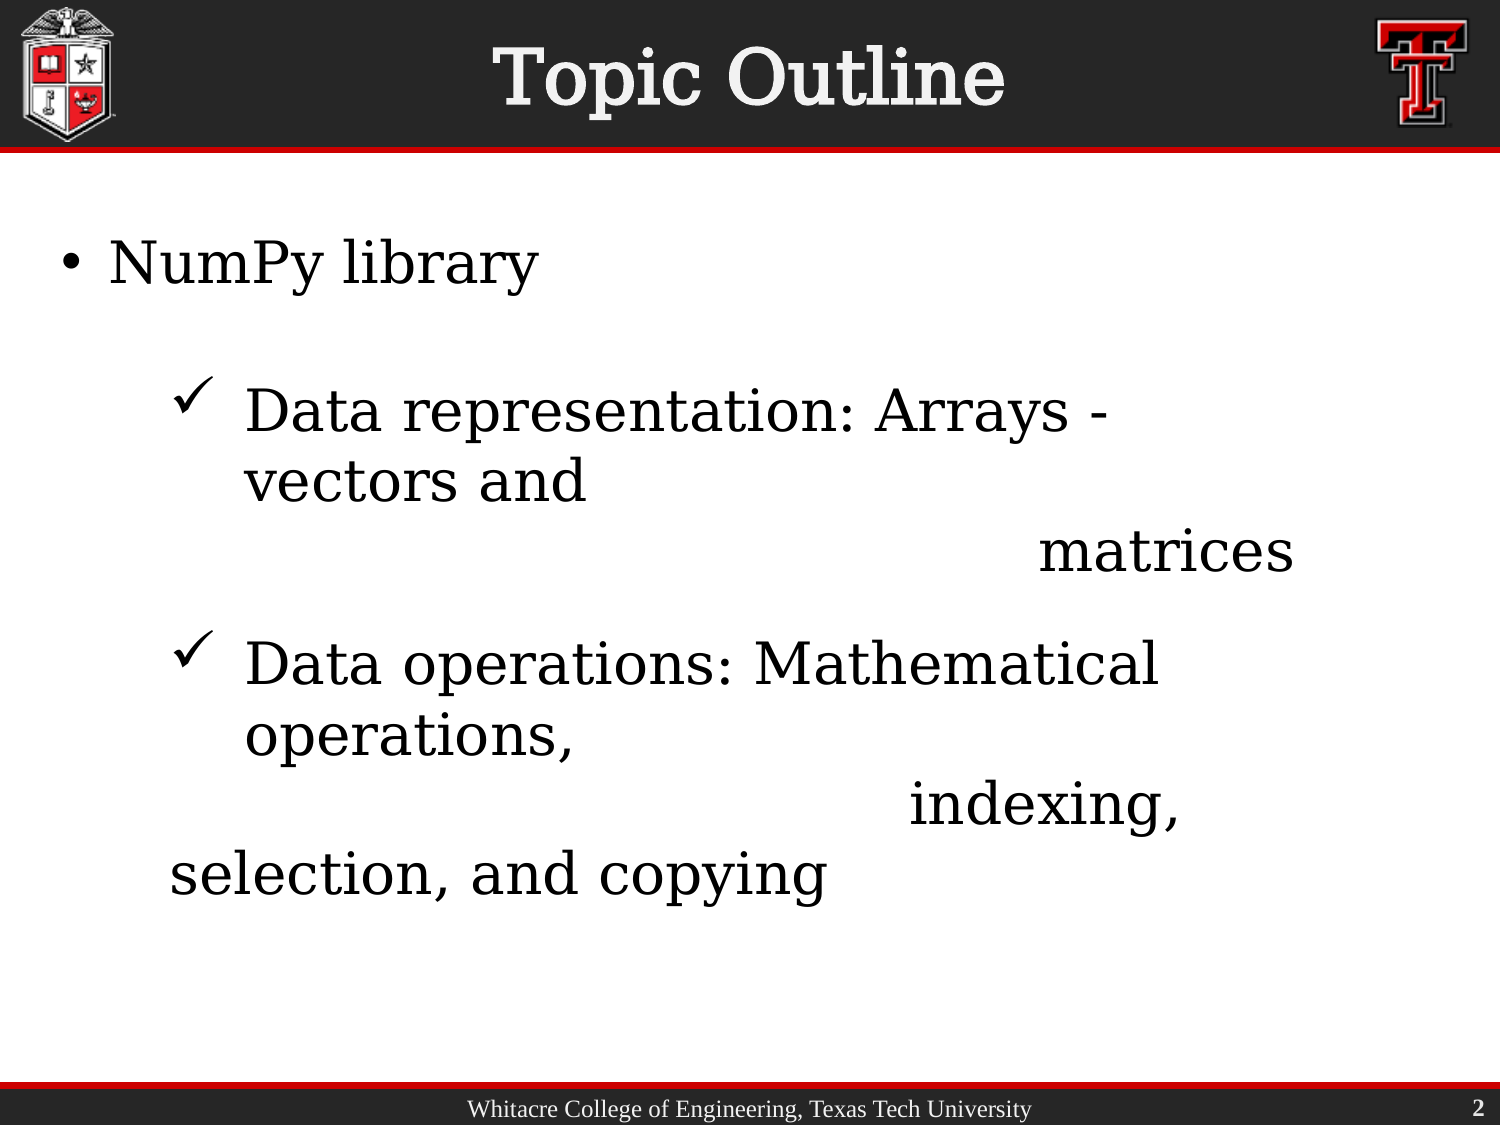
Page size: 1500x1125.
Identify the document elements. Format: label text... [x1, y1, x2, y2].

slide_number 2 [1392, 1086, 1500, 1125]
picture [1373, 14, 1472, 128]
picture [21, 7, 116, 142]
text_box Data representation: Arrays - vectors and matrices [154, 365, 1349, 590]
title Topic Outline [151, 6, 1349, 141]
text_box NumPy library [46, 218, 555, 303]
text_box Data operations: Mathematical operations, indexing, selection, and copying [154, 619, 1487, 984]
